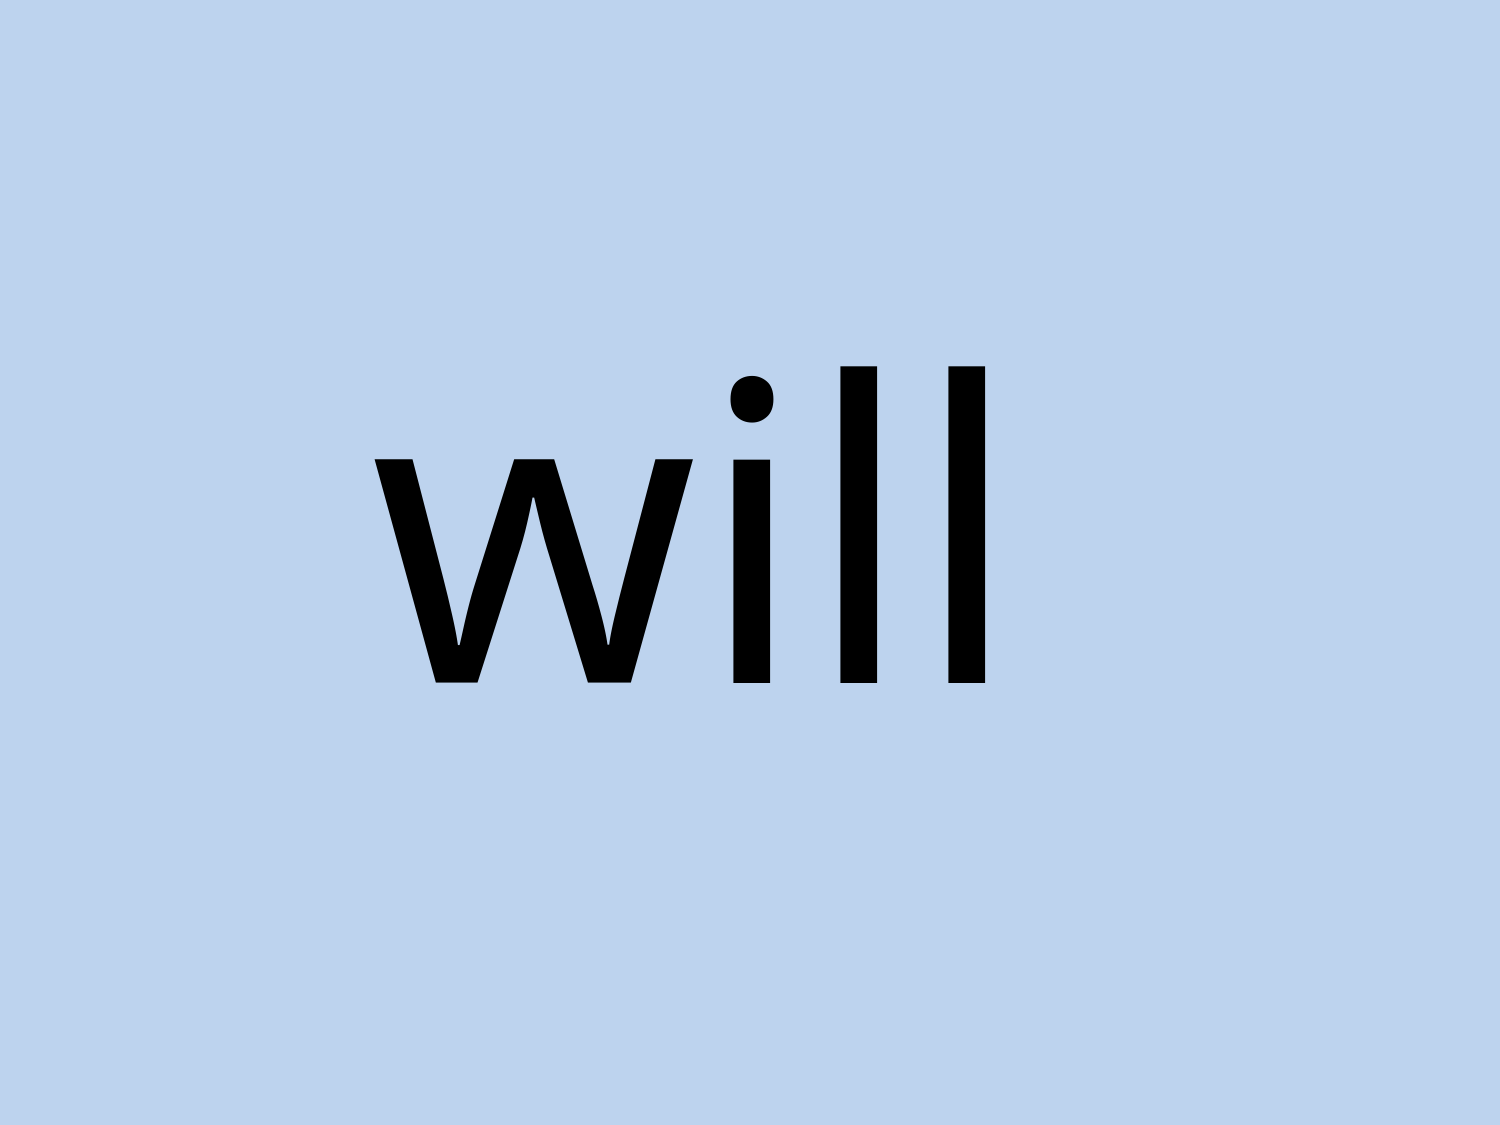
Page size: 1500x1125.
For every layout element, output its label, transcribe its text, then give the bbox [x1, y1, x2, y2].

text_box will [41, 259, 1459, 775]
